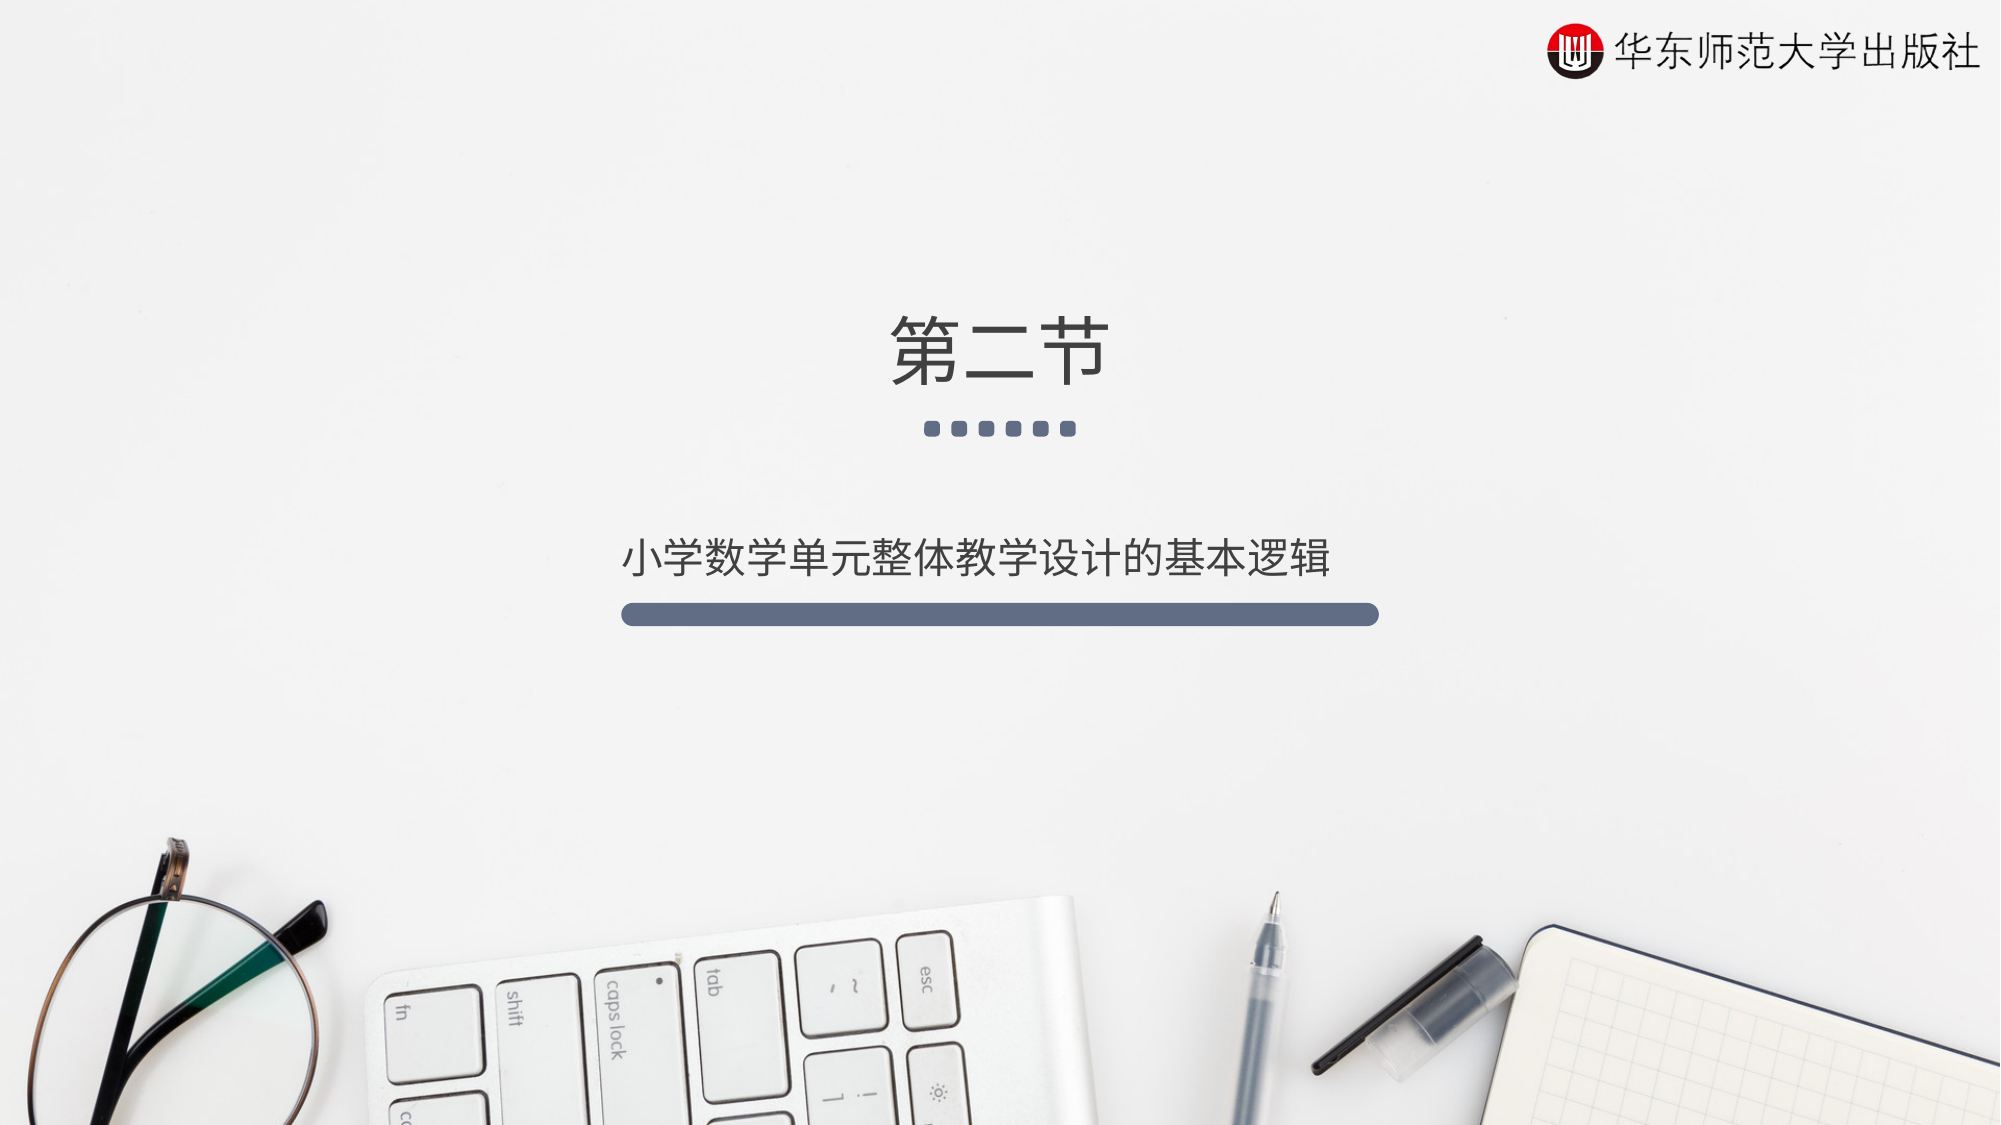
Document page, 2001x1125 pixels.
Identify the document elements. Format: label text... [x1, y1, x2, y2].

text_box 第二节 [638, 296, 1361, 402]
text_box [620, 601, 1380, 628]
picture [0, 0, 2000, 1125]
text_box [1536, 13, 1989, 83]
text_box 小学数学单元整体教学设计的基本逻辑 [621, 531, 1379, 582]
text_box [924, 420, 1076, 437]
